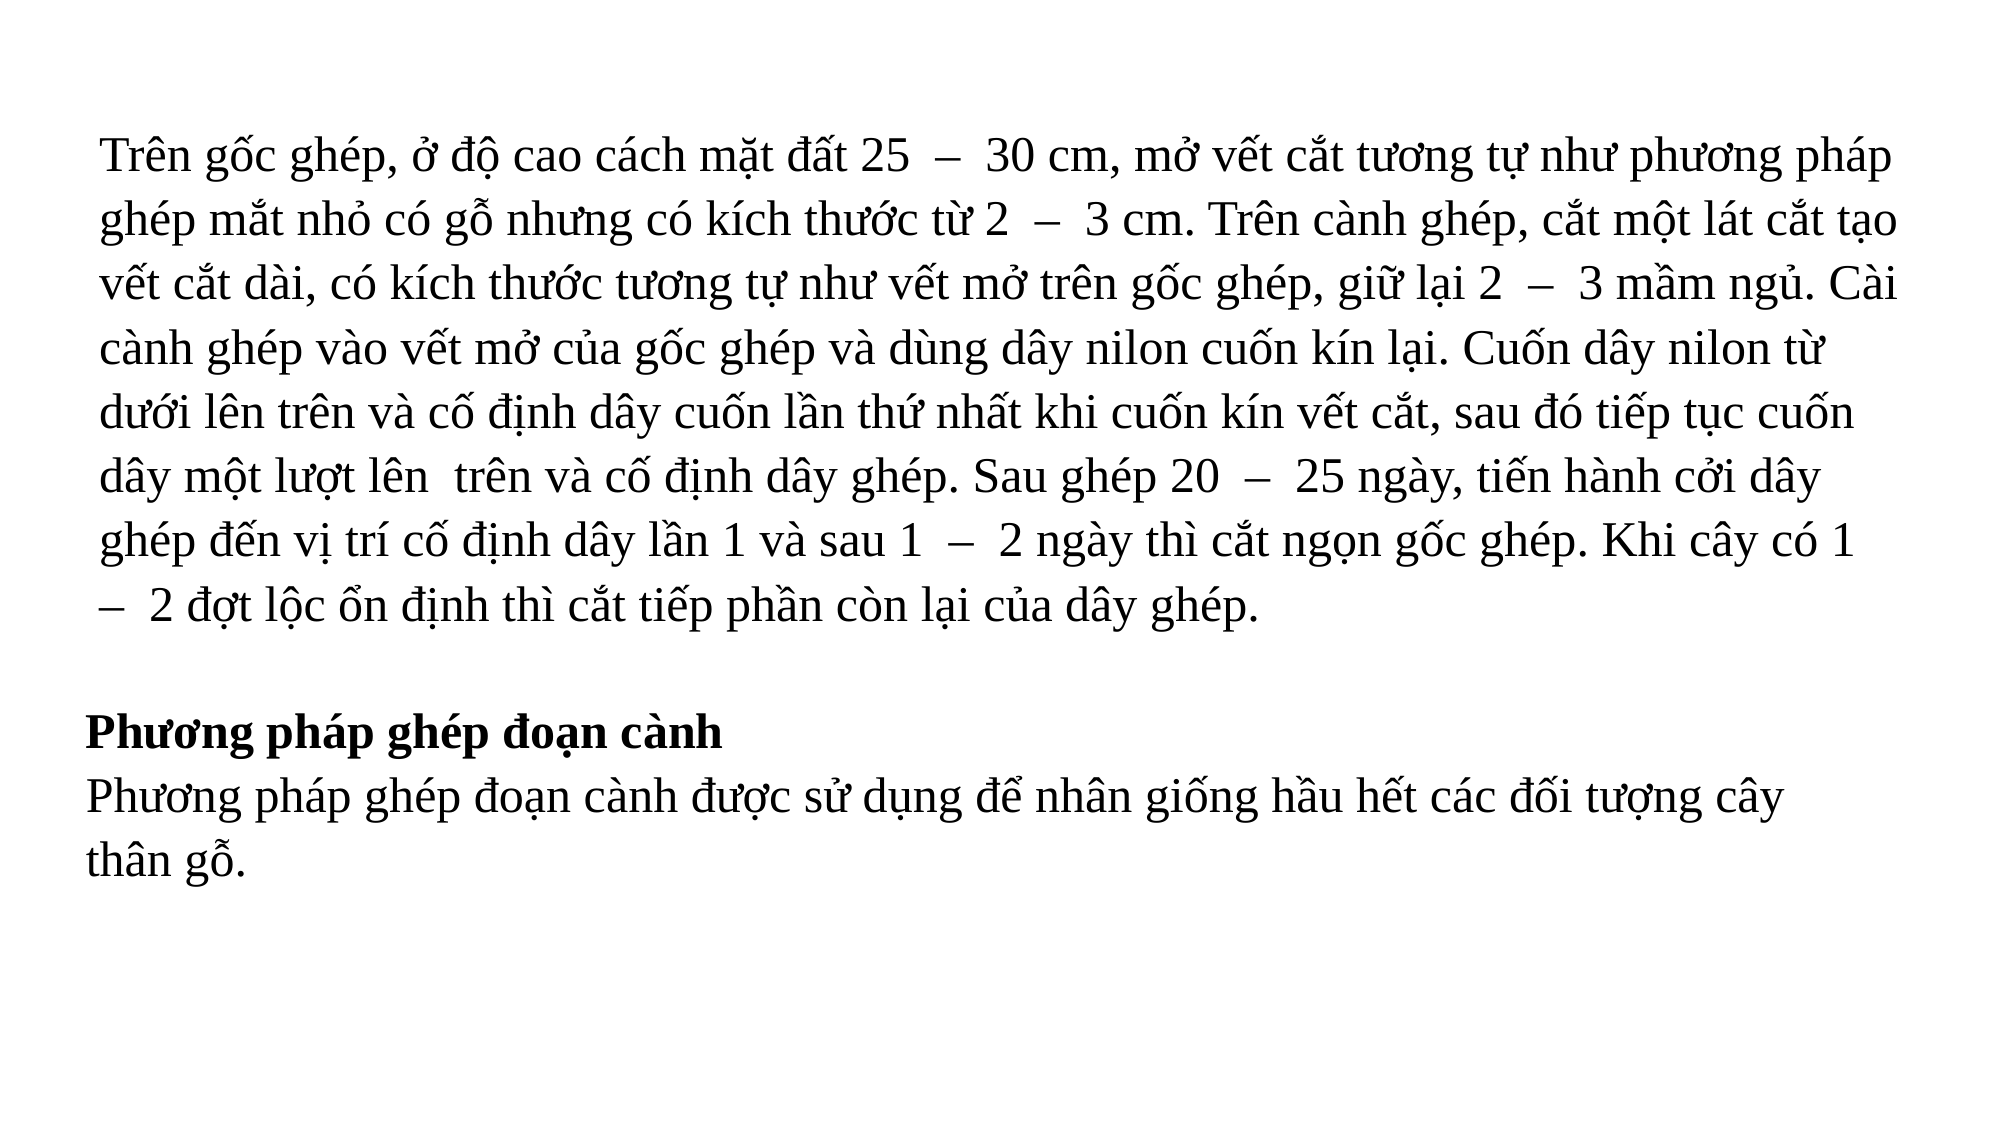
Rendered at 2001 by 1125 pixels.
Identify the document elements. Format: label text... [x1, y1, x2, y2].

text_box Phương pháp ghép đoạn cành Phương pháp ghép đoạn cành được sử dụng để nhân giống hầu hết các đối tượng cây thân gỗ. [71, 686, 1891, 895]
text_box Trên gốc ghép, ở độ cao cách mặt đất 25 – 30 cm, mở vết cắt tương tự như phương pháp ghép mắt nhỏ có gỗ nhưng có kích thước từ 2 – 3 cm. Trên cành ghép, cắt một lát cắt tạo vết cắt dài, có kích thước tương tự như vết mở trên gốc ghép, giữ lại 2 – 3 mầm ngủ. Cài cành ghép vào vết mở của gốc ghép và dùng dây nilon cuốn kín lại. Cuốn dây nilon từ dưới lên trên và cố định dây cuốn lần thứ nhất khi cuốn kín vết cắt, sau đó tiếp tục cuốn dây một lượt lên trên và cố định dây ghép. Sau ghép 20 – 25 ngày, tiến hành cởi dây ghép đến vị trí cố định dây lần 1 và sau 1 – 2 ngày thì cắt ngọn gốc ghép. Khi cây có 1 – 2 đợt lộc ổn định thì cắt tiếp phần còn lại của dây ghép. [84, 110, 1925, 639]
